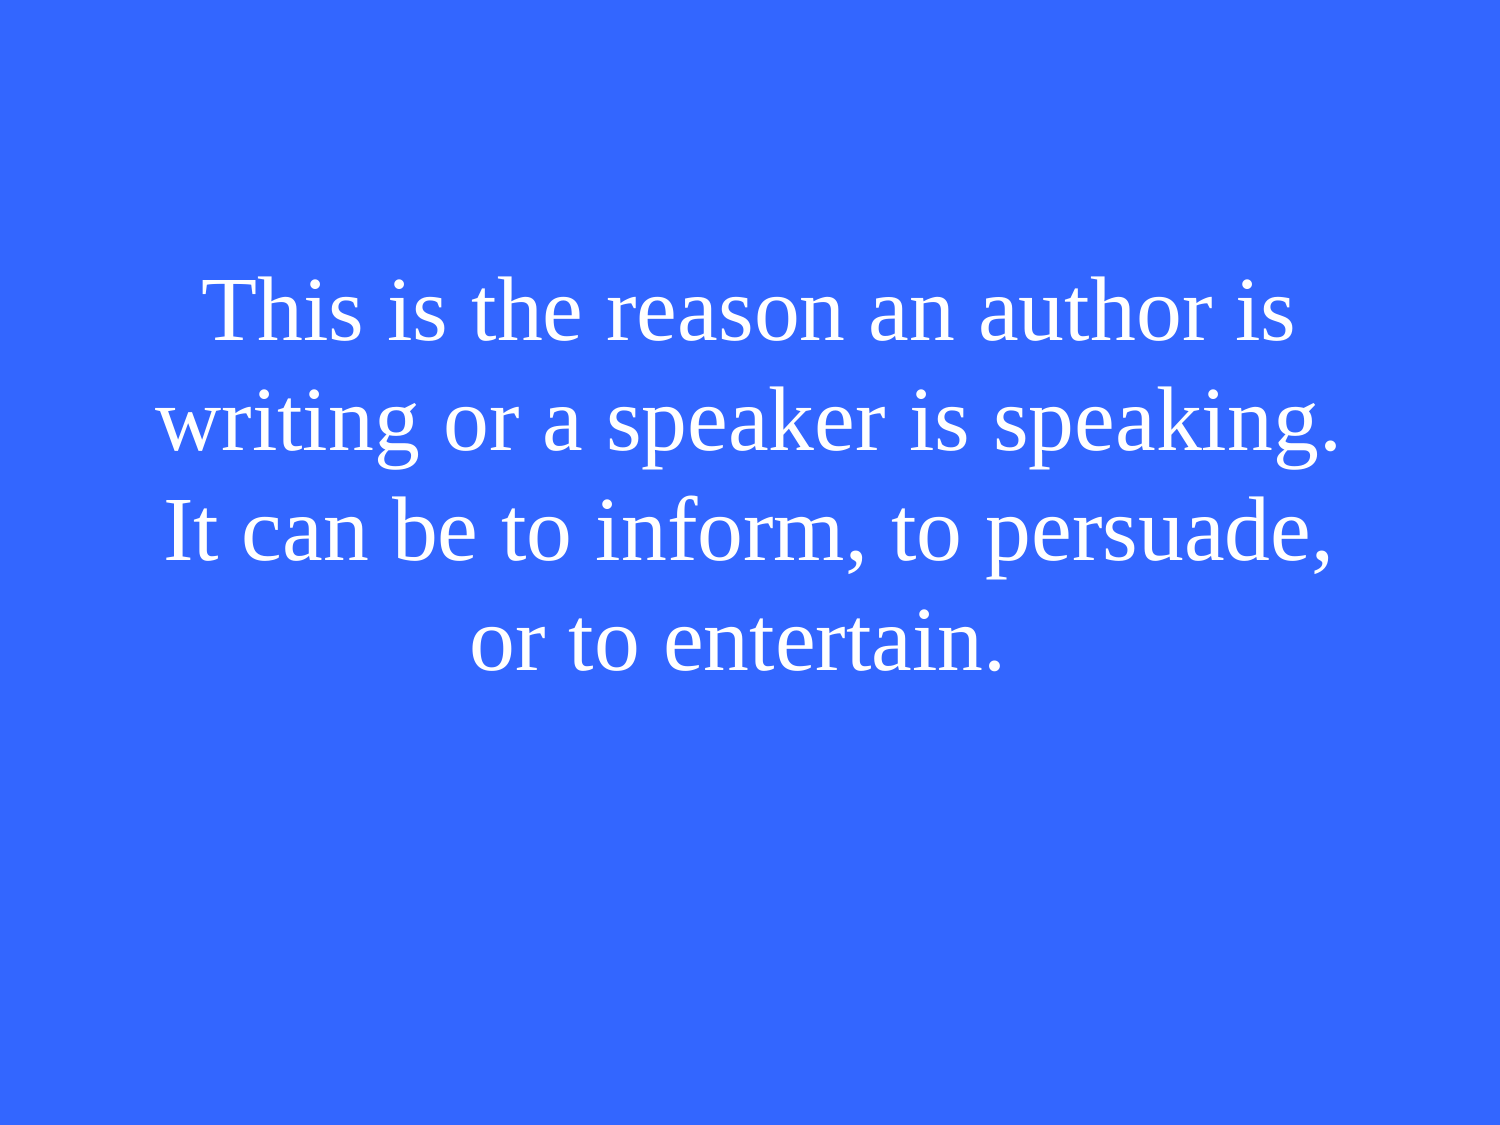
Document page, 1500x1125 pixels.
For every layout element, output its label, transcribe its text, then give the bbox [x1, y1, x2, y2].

title This is the reason an author is writing or a speaker is speaking. It can be to inform, to persuade, or to entertain. [112, 374, 1388, 563]
